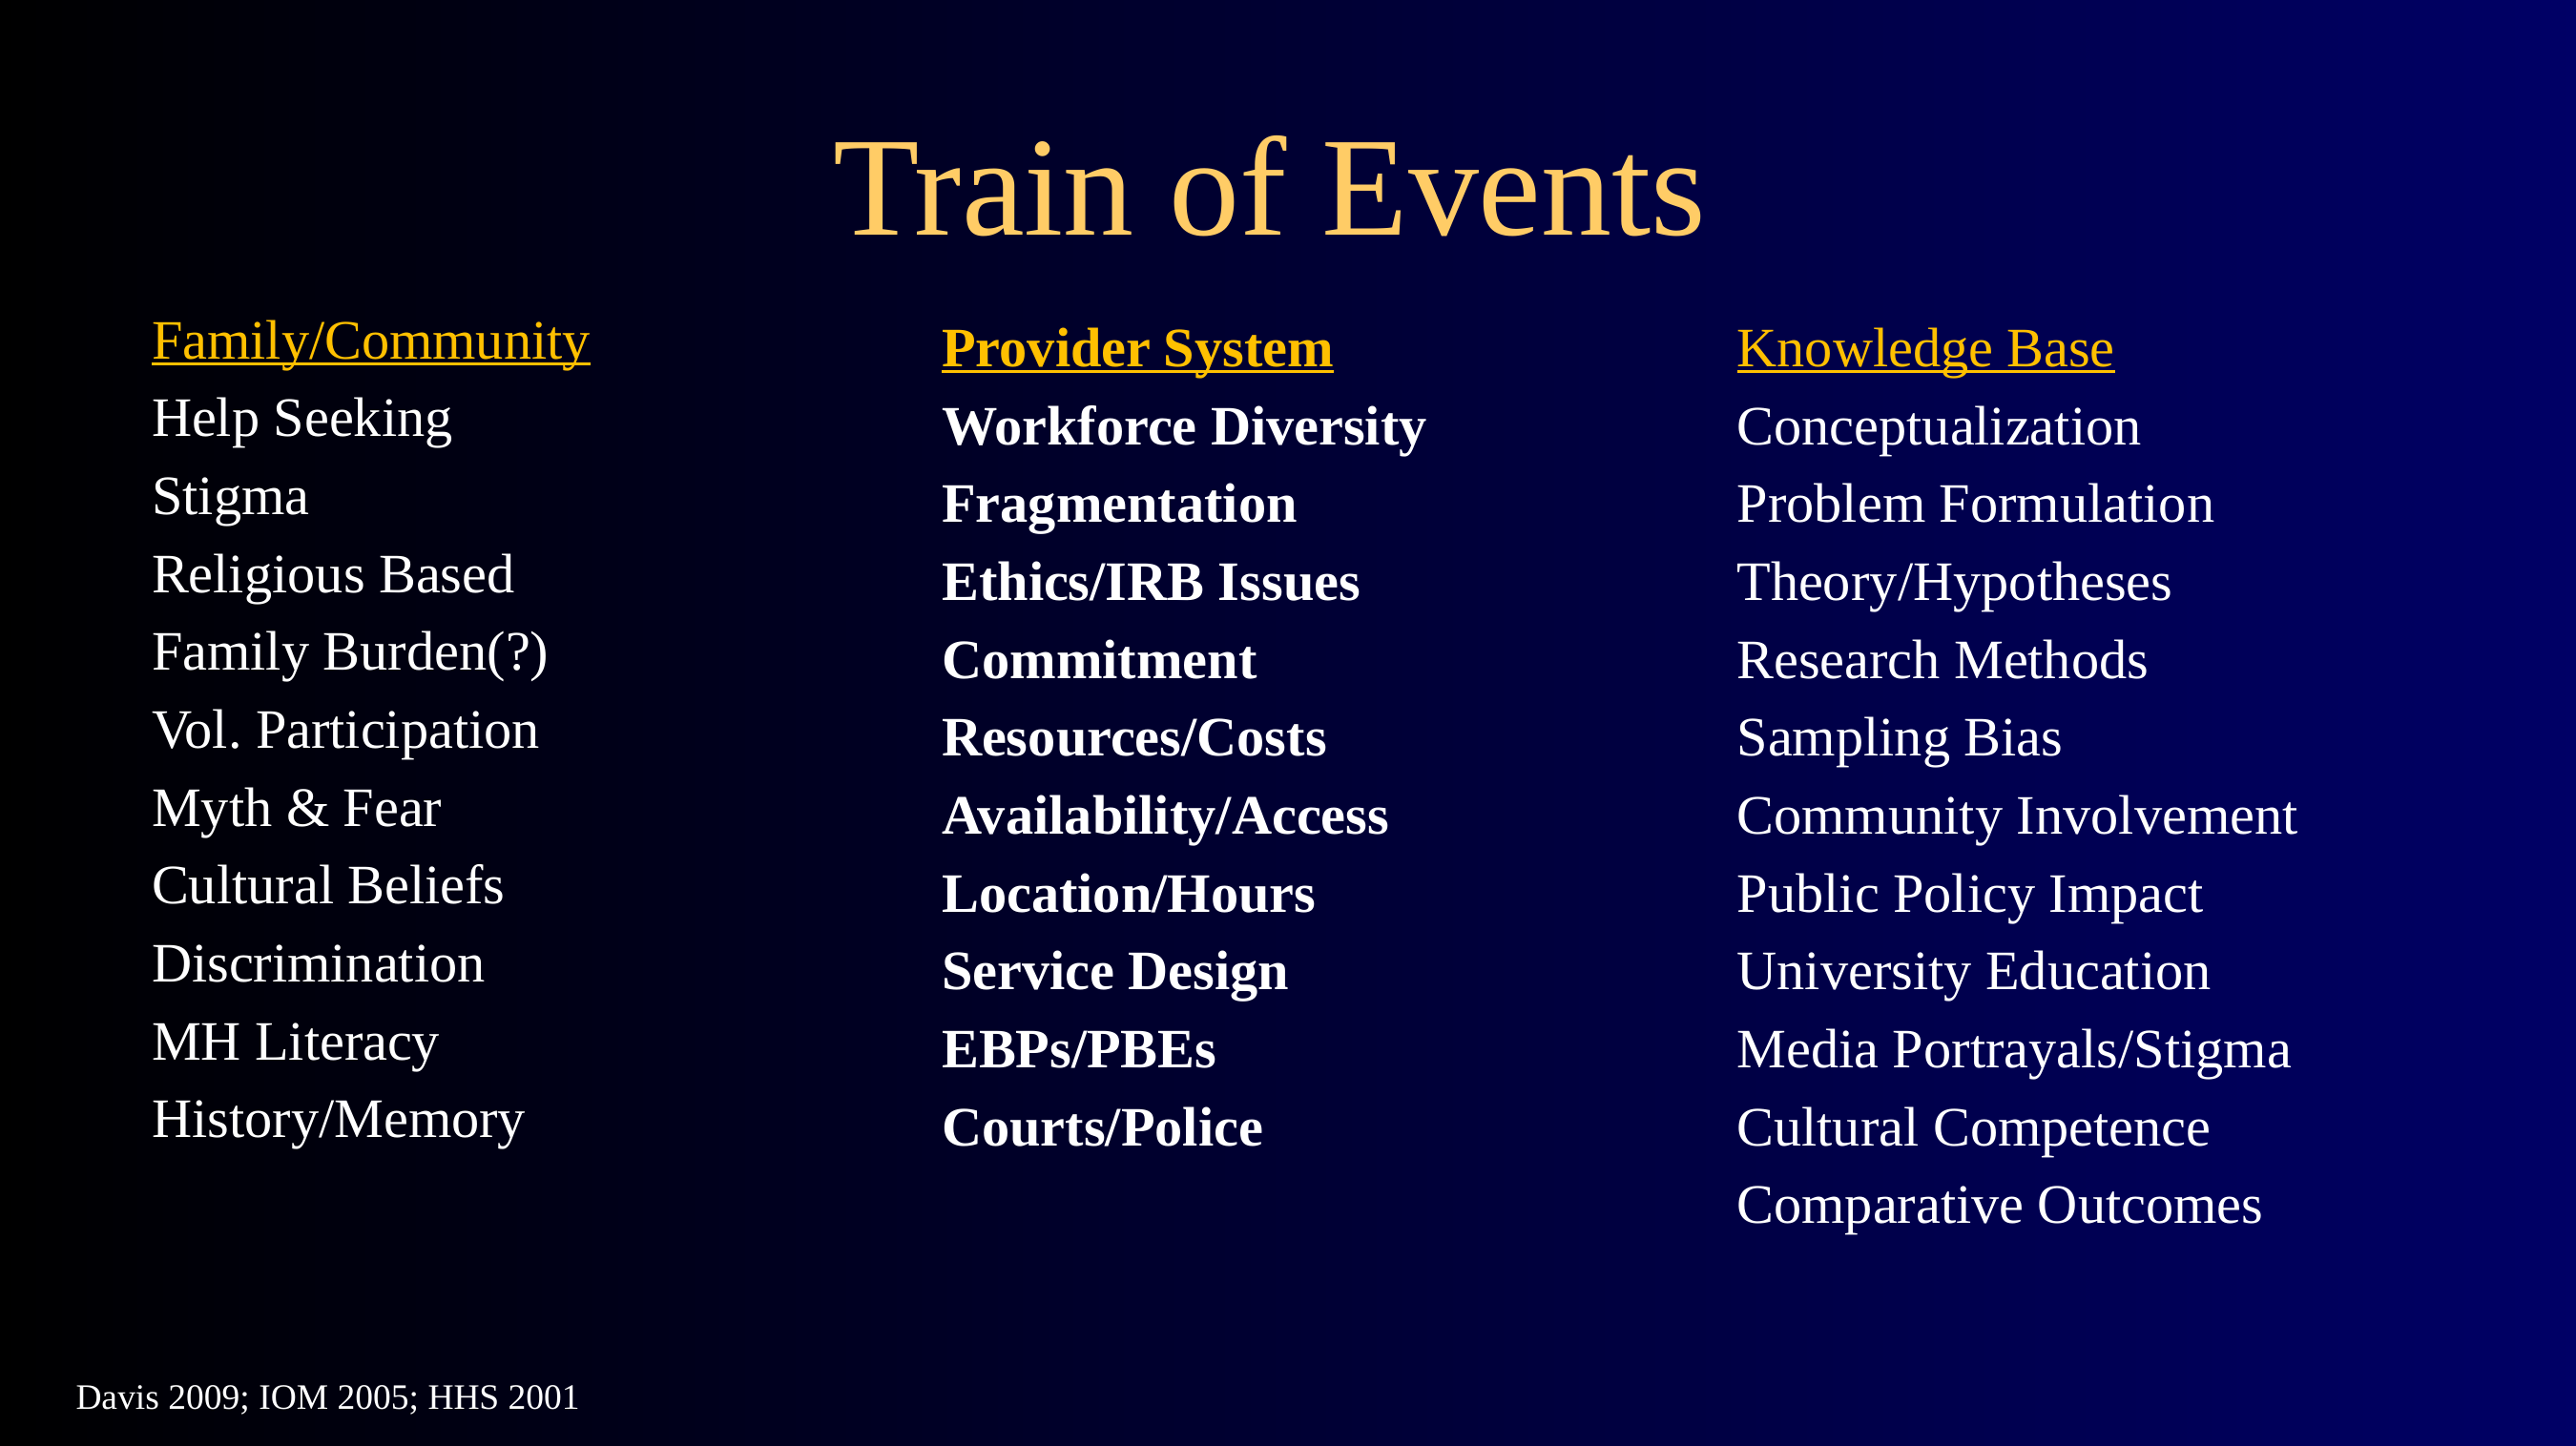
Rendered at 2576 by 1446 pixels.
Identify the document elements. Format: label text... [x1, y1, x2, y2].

list Knowledge Base Conceptualization Problem Formulation Theory/Hypotheses Research Methods Sampling Bias Community Involvement Public Policy Impact University Education Media Portrayals/Stigma Cultural Competence Comparative Outcomes [1714, 299, 2418, 1415]
text_box Davis 2009; IOM 2005; HHS 2001 [61, 1366, 741, 1424]
title Train of Events [128, 57, 2448, 300]
list Family/Community Help Seeking Stigma Religious Based Family Burden(?) Vol. Participation Myth & Fear Cultural Beliefs Discrimination MH Literacy History/Memory [128, 291, 748, 1296]
list Provider System Workforce Diversity Fragmentation Ethics/IRB Issues Commitment Resources/Costs Availability/Access Location/Hours Service Design EBPs/PBEs Courts/Police [918, 299, 1519, 1422]
